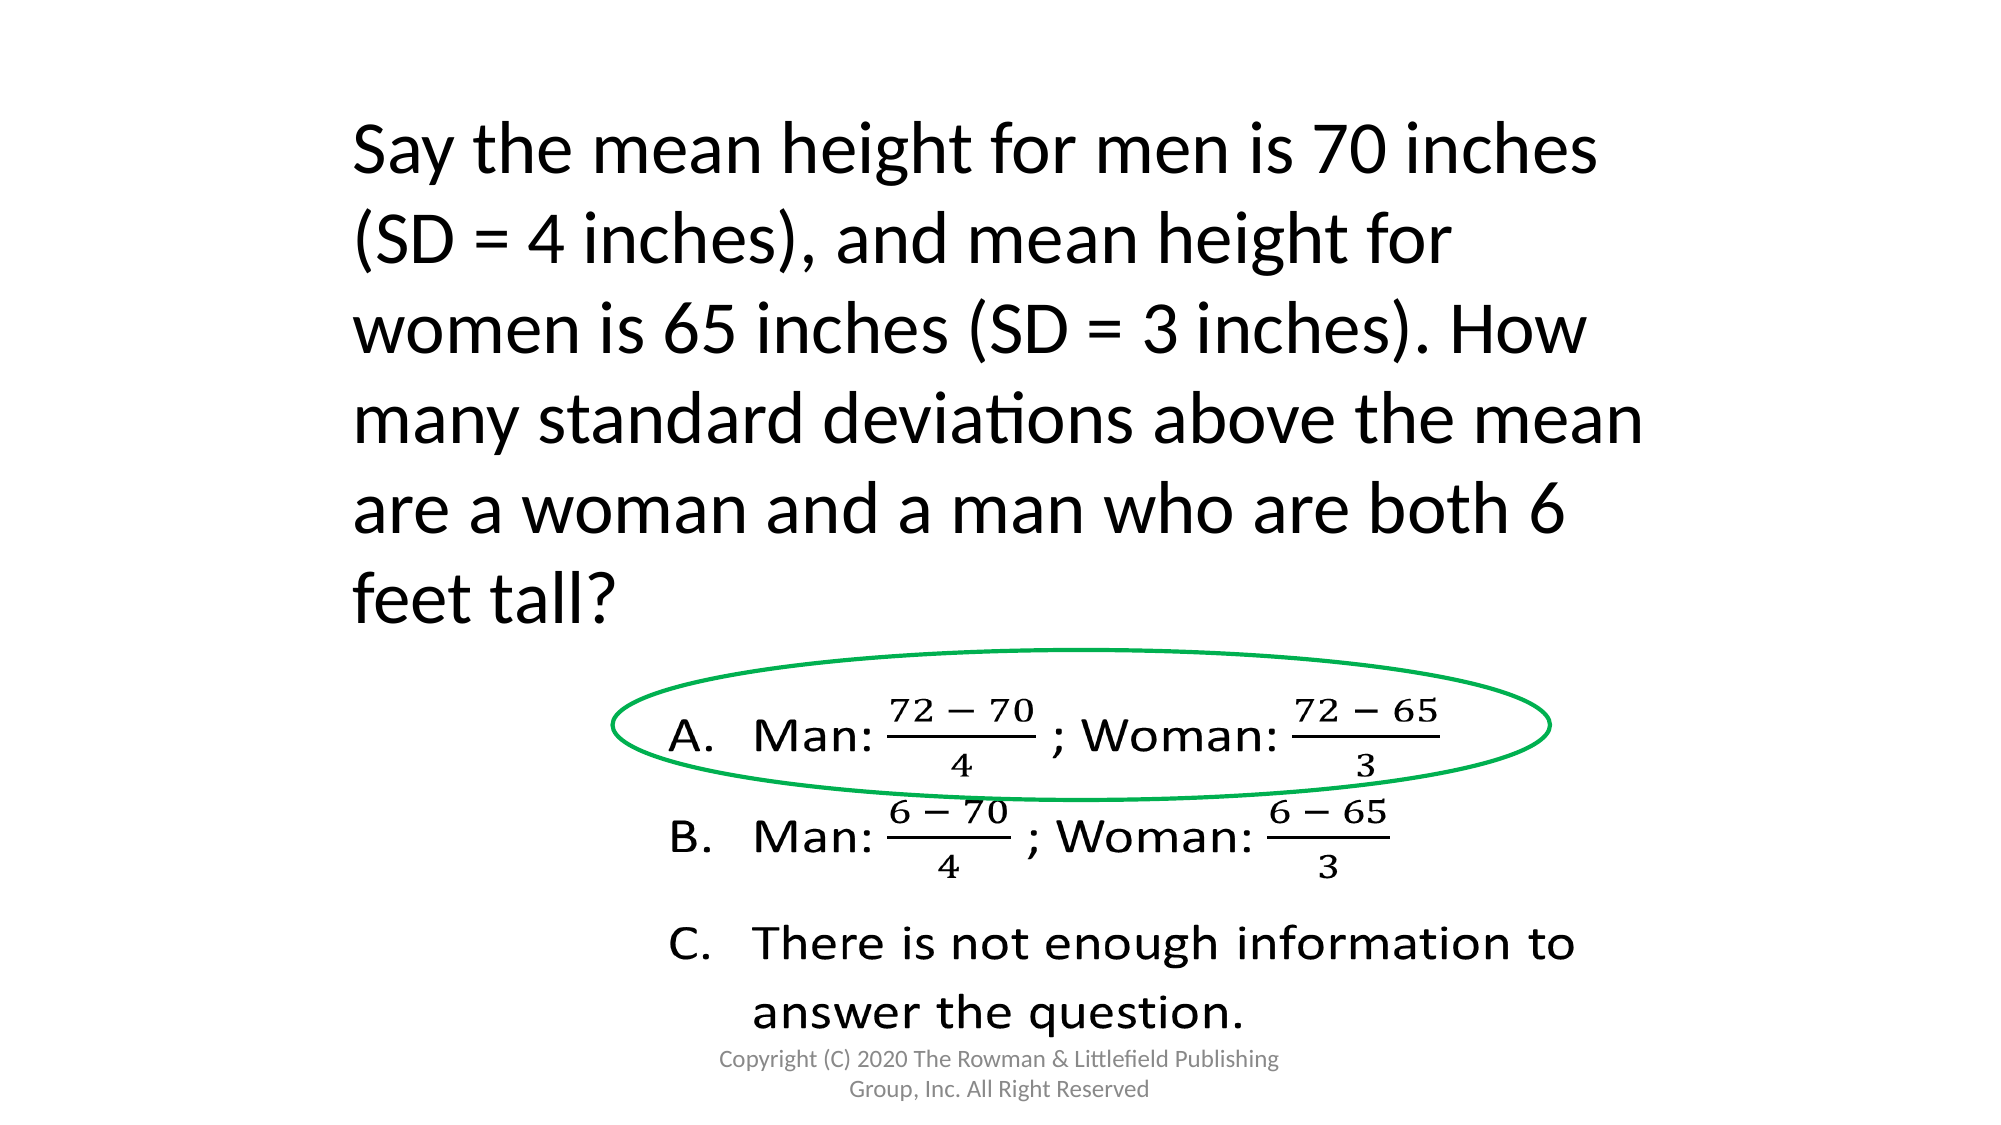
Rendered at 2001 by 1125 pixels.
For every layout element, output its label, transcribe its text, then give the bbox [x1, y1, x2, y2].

footer Copyright (C) 2020 The Rowman & Littlefield Publishing Group, Inc. All Right Reserved [683, 1042, 1317, 1103]
title Say the mean height for men is 70 inches (SD = 4 inches), and mean height for women is 65 inches (SD = 3 inches). How many standard deviations above the mean are a woman and a man who are both 6 feet tall? [337, 275, 1688, 463]
text_box [610, 647, 1553, 803]
list [587, 687, 1625, 1072]
